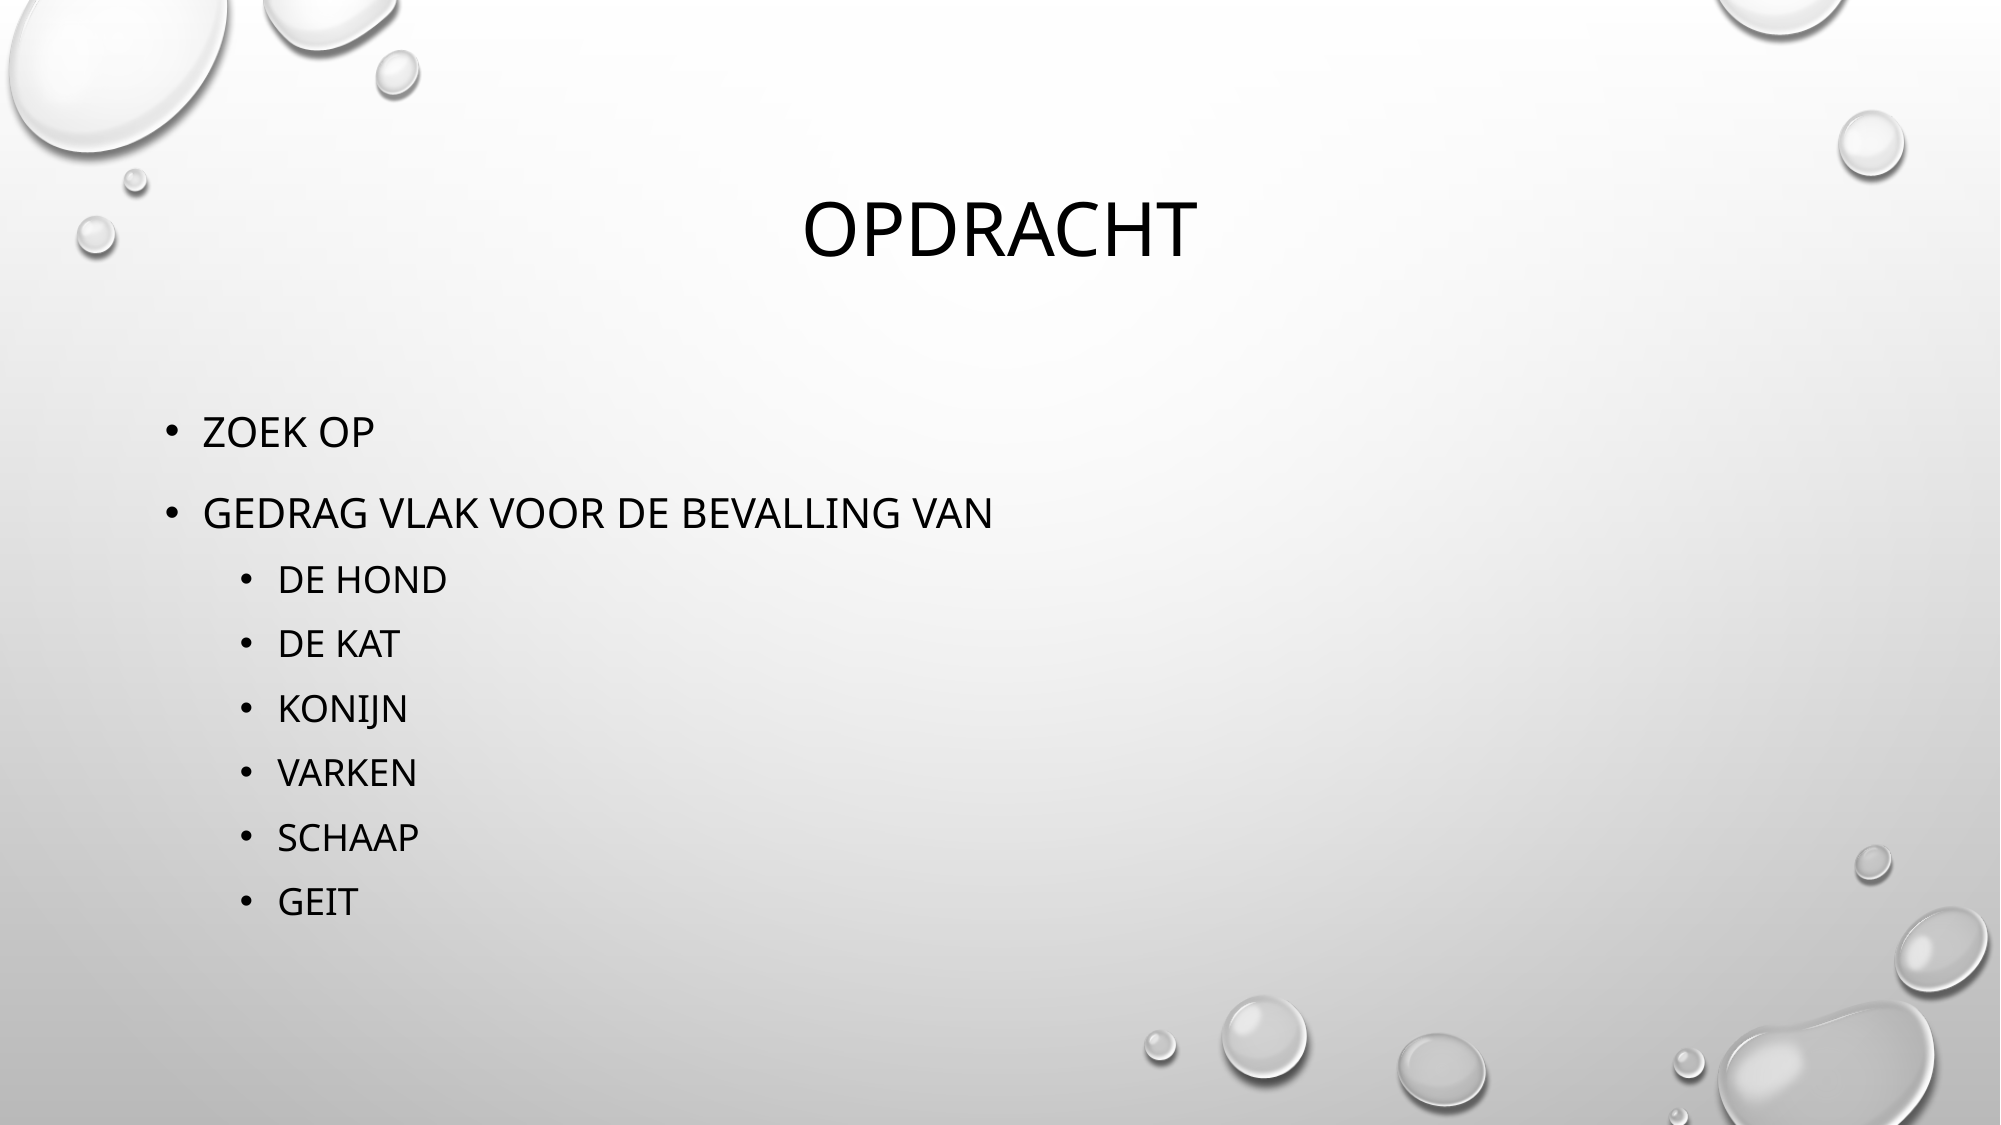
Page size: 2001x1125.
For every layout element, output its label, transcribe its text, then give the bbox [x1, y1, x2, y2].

picture [0, 0, 2000, 1125]
title opdracht [149, 101, 1851, 364]
list Zoek op Gedrag vlak voor de bevalling van De hond De kat Konijn Varken Schaap geit [149, 388, 1850, 950]
